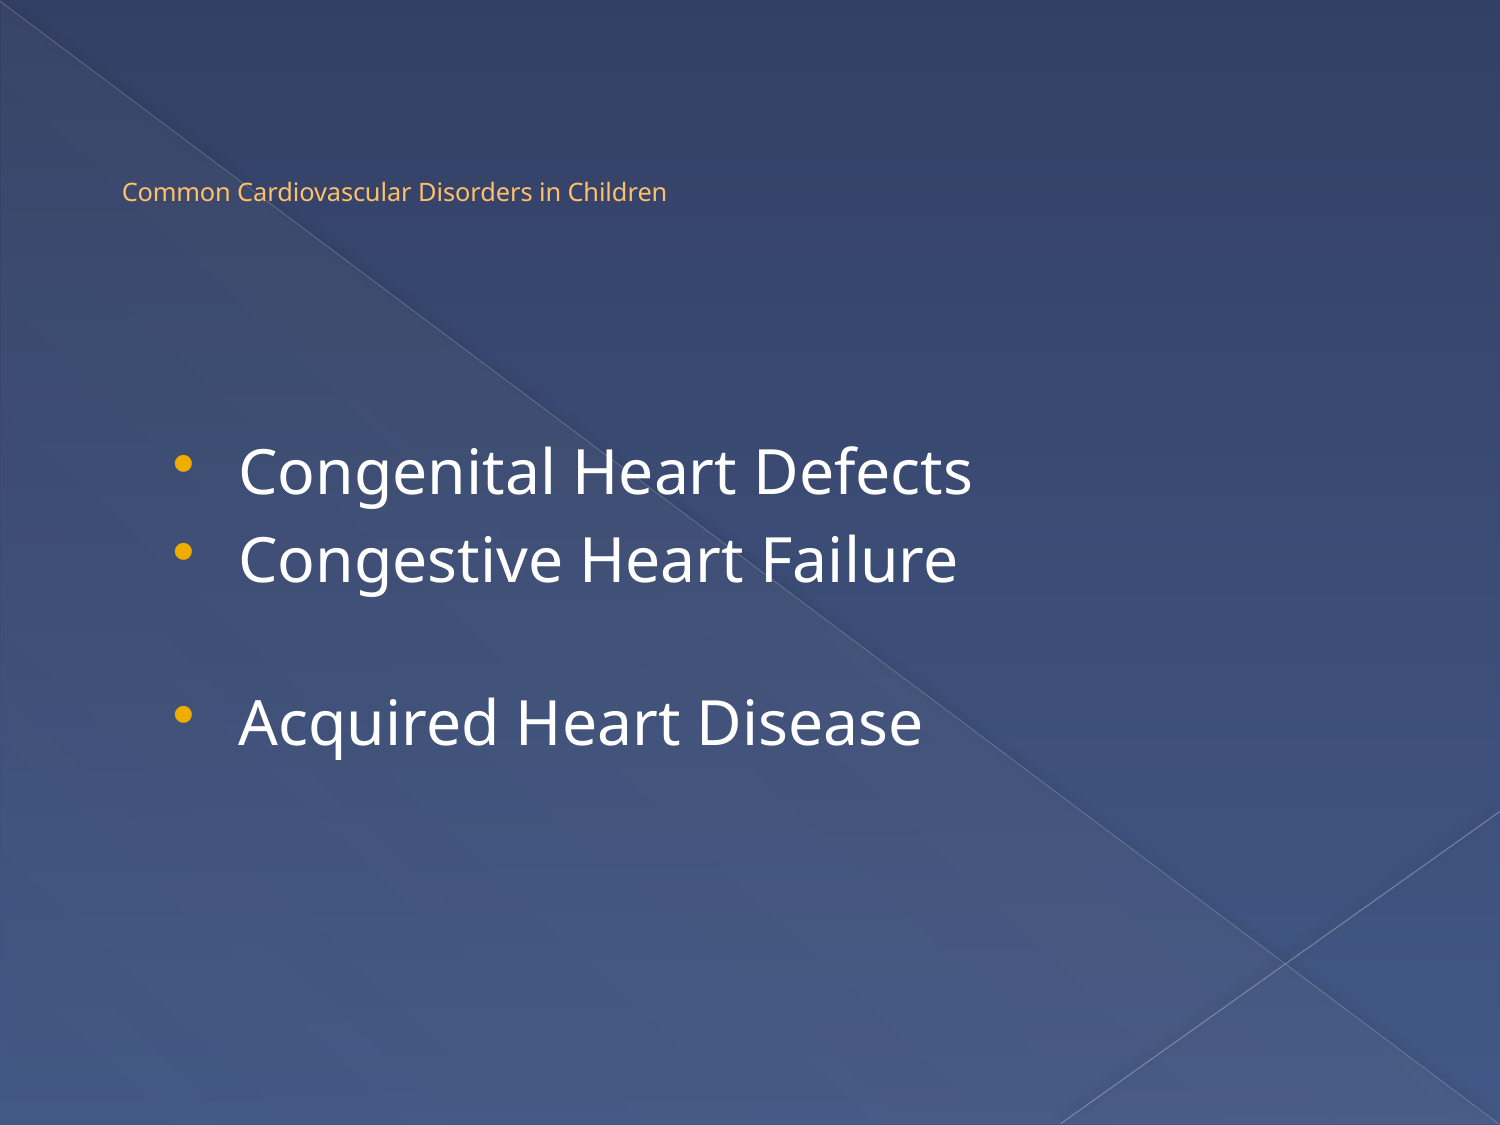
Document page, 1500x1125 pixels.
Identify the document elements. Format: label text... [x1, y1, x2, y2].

list Congenital Heart Defects Congestive Heart Failure Acquired Heart Disease [150, 425, 1400, 1125]
title Common Cardiovascular Disorders in Children [75, 75, 1263, 300]
